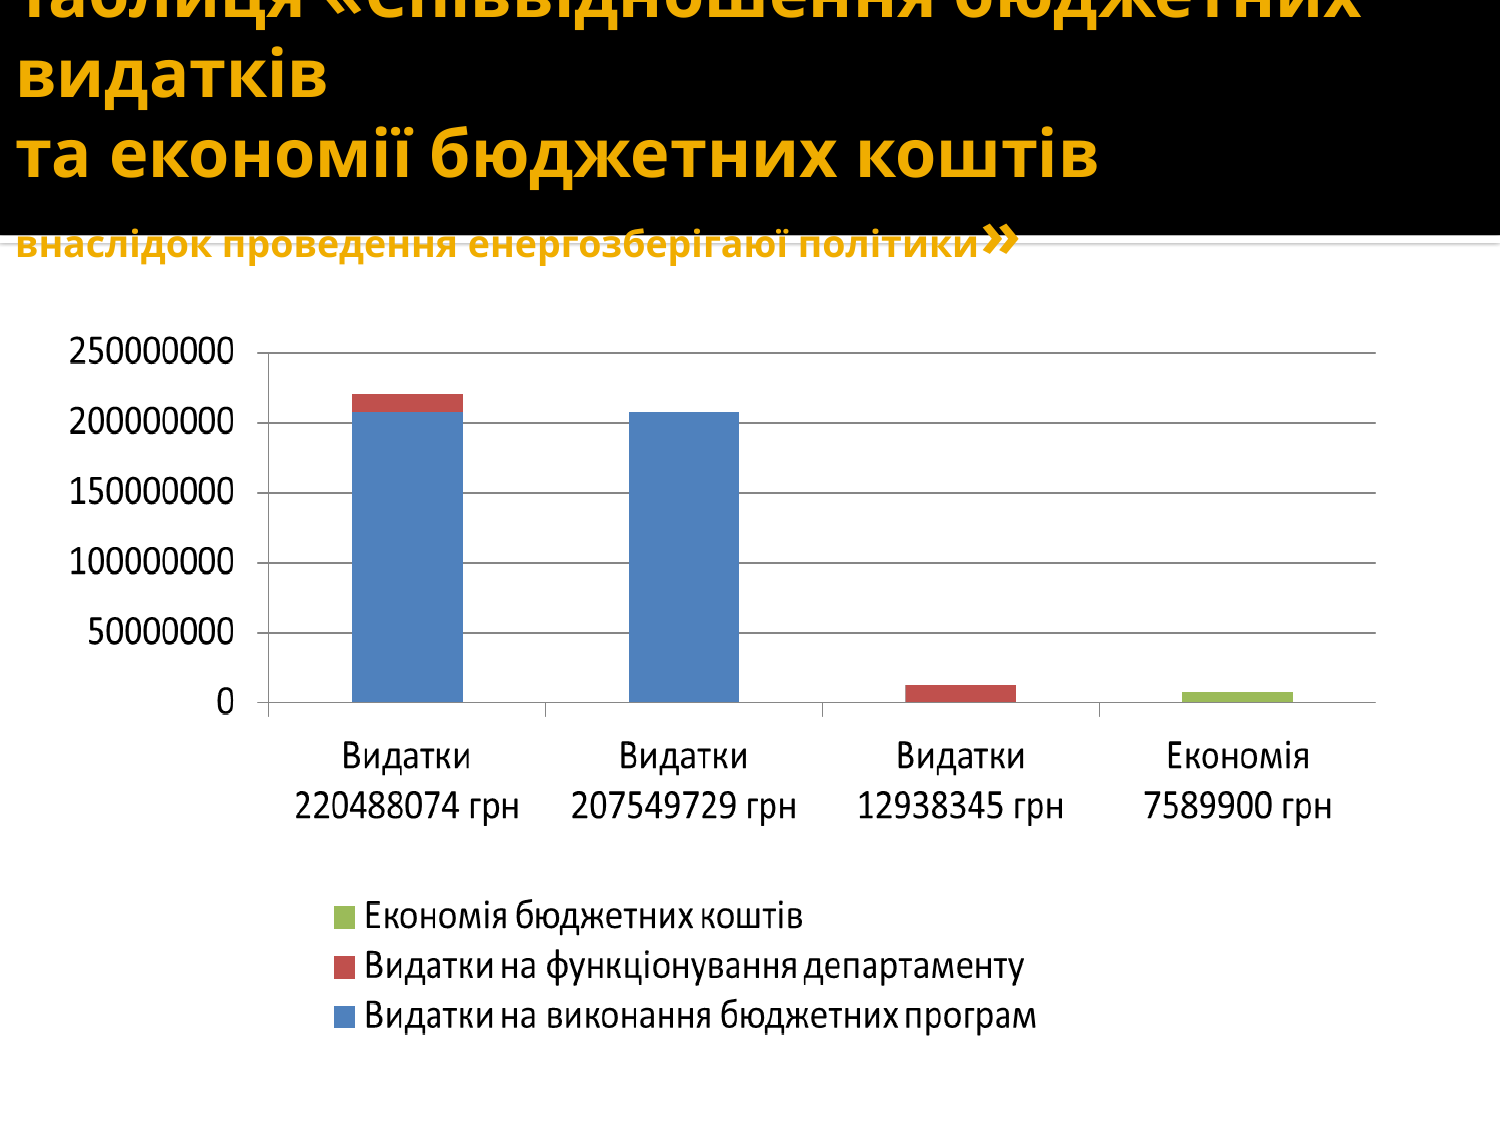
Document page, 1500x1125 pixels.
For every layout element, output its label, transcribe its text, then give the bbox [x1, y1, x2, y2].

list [64, 243, 1376, 1085]
title Таблиця «Співвідношення бюджетних видатків та економії бюджетних коштів внаслідок проведення енергозберігаюї політики» [0, 30, 1500, 237]
